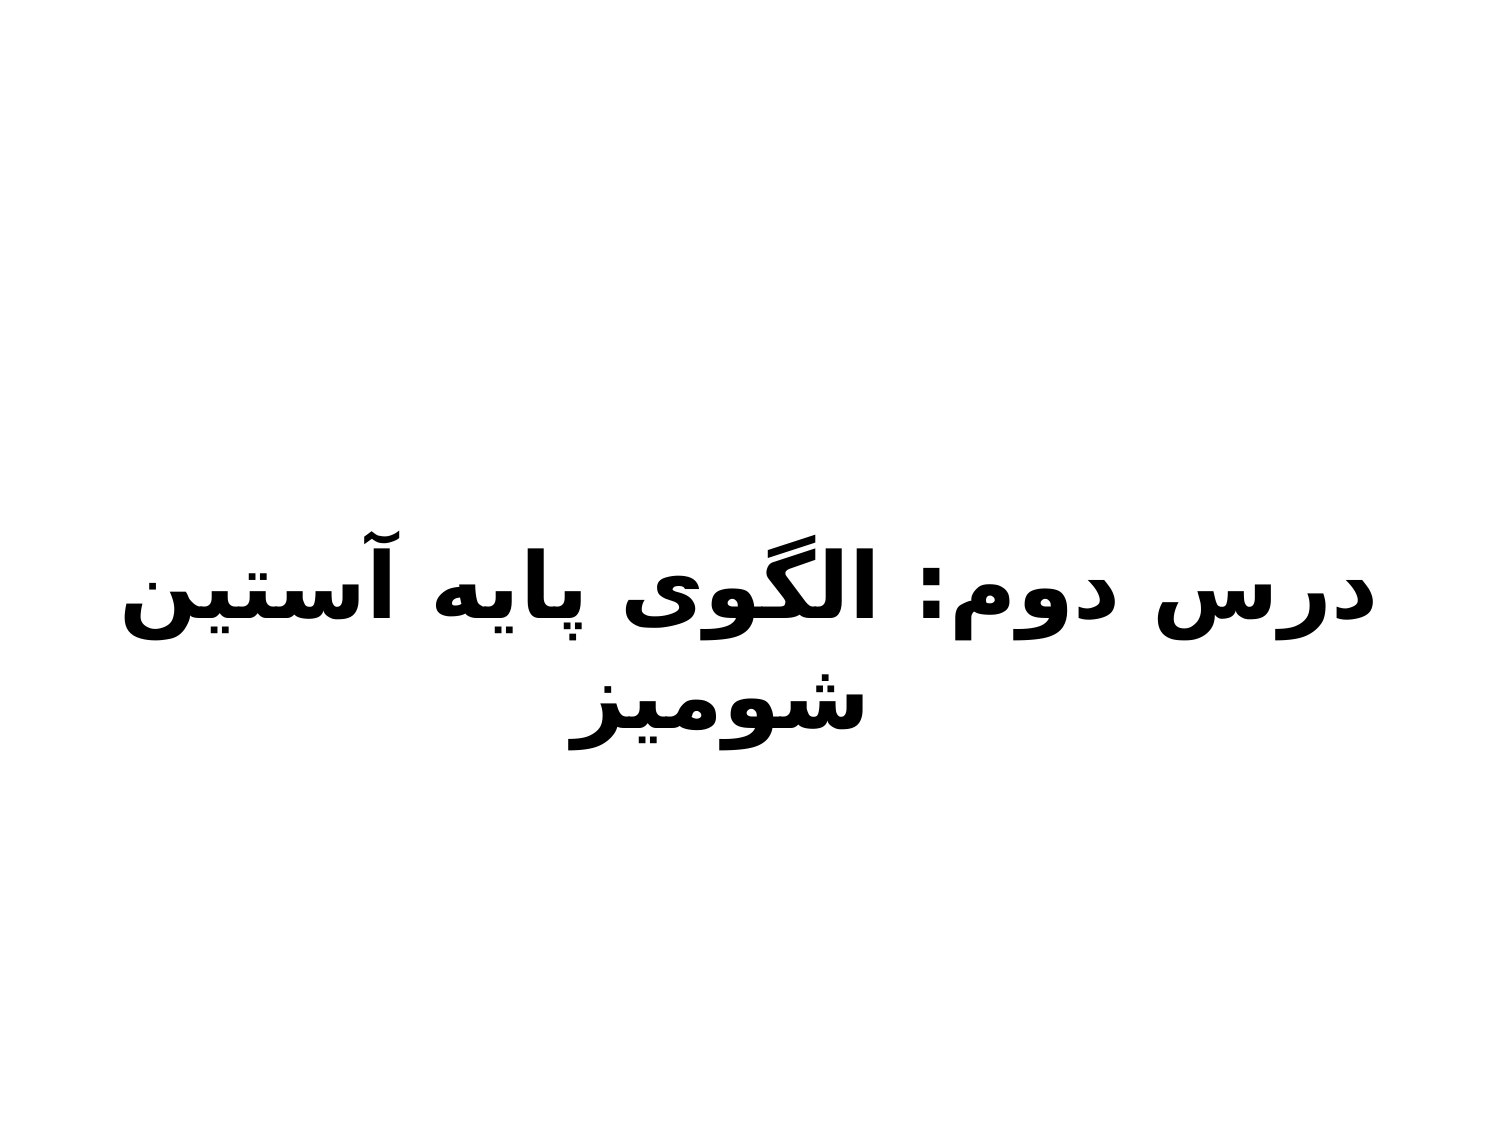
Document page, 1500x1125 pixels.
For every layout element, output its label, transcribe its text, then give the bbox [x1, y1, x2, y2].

list درس دوم: الگوی پایه آستین شومیز [75, 262, 1425, 1005]
